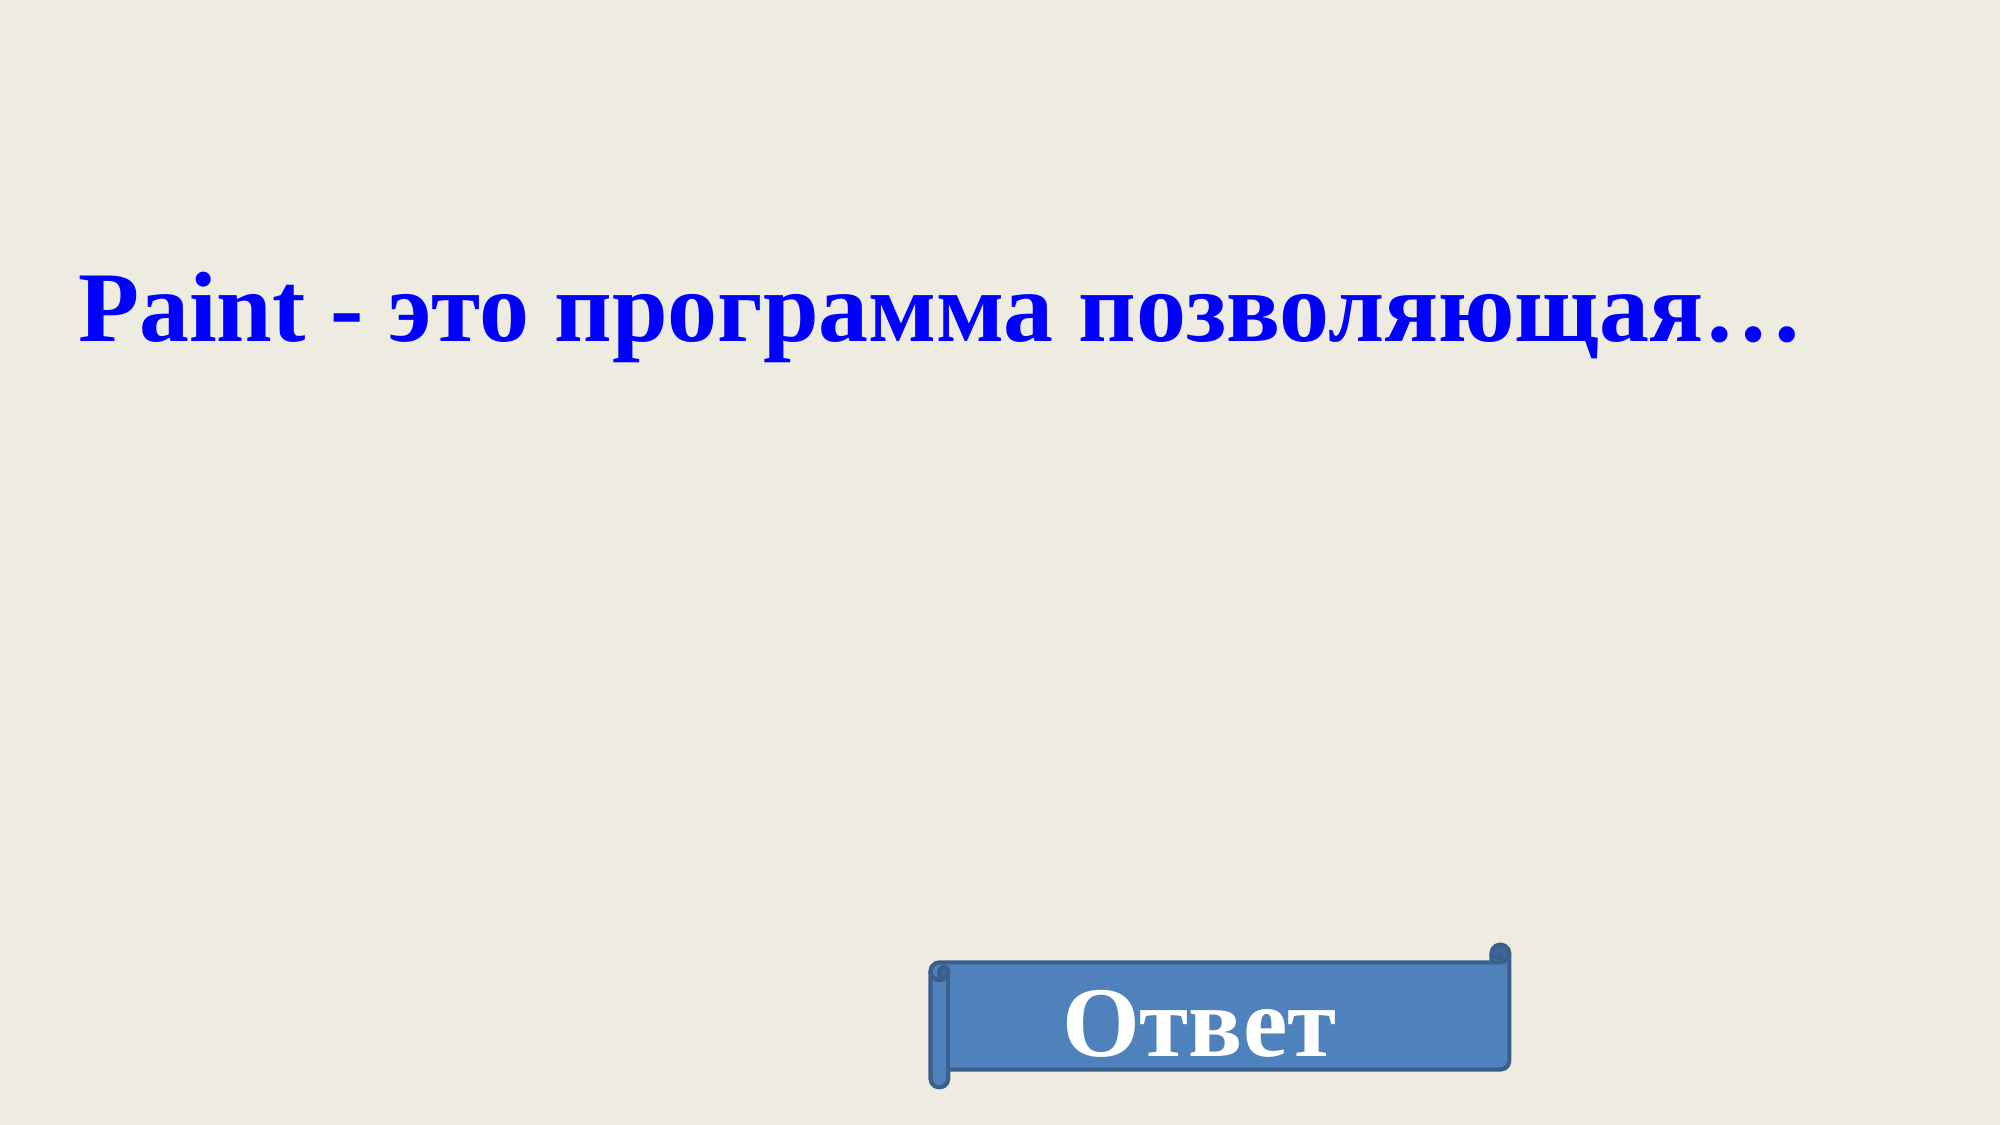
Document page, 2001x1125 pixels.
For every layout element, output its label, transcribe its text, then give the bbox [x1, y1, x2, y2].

text_box Paint - это программа позволяющая… [63, 234, 1929, 370]
text_box Ответ [928, 942, 1512, 1090]
